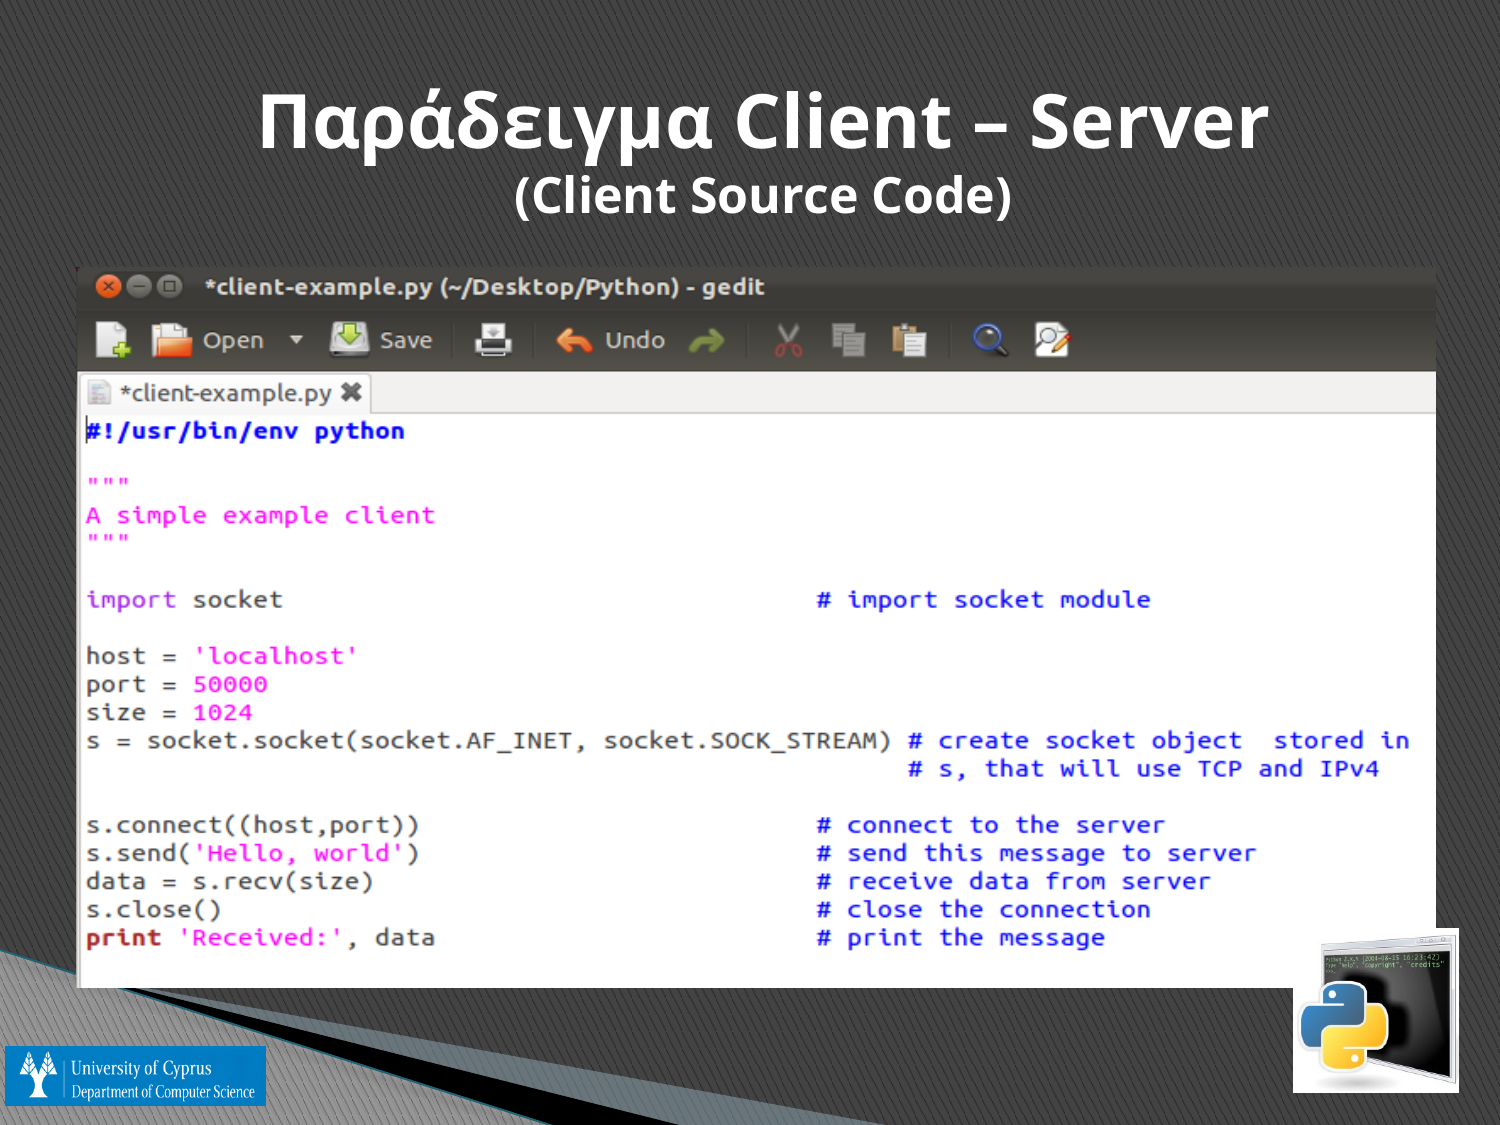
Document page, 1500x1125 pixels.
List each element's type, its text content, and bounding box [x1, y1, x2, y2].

picture [5, 1046, 266, 1107]
picture [76, 266, 1459, 1093]
title Παράδειγμα Client – Server (Client Source Code) [88, 54, 1439, 243]
